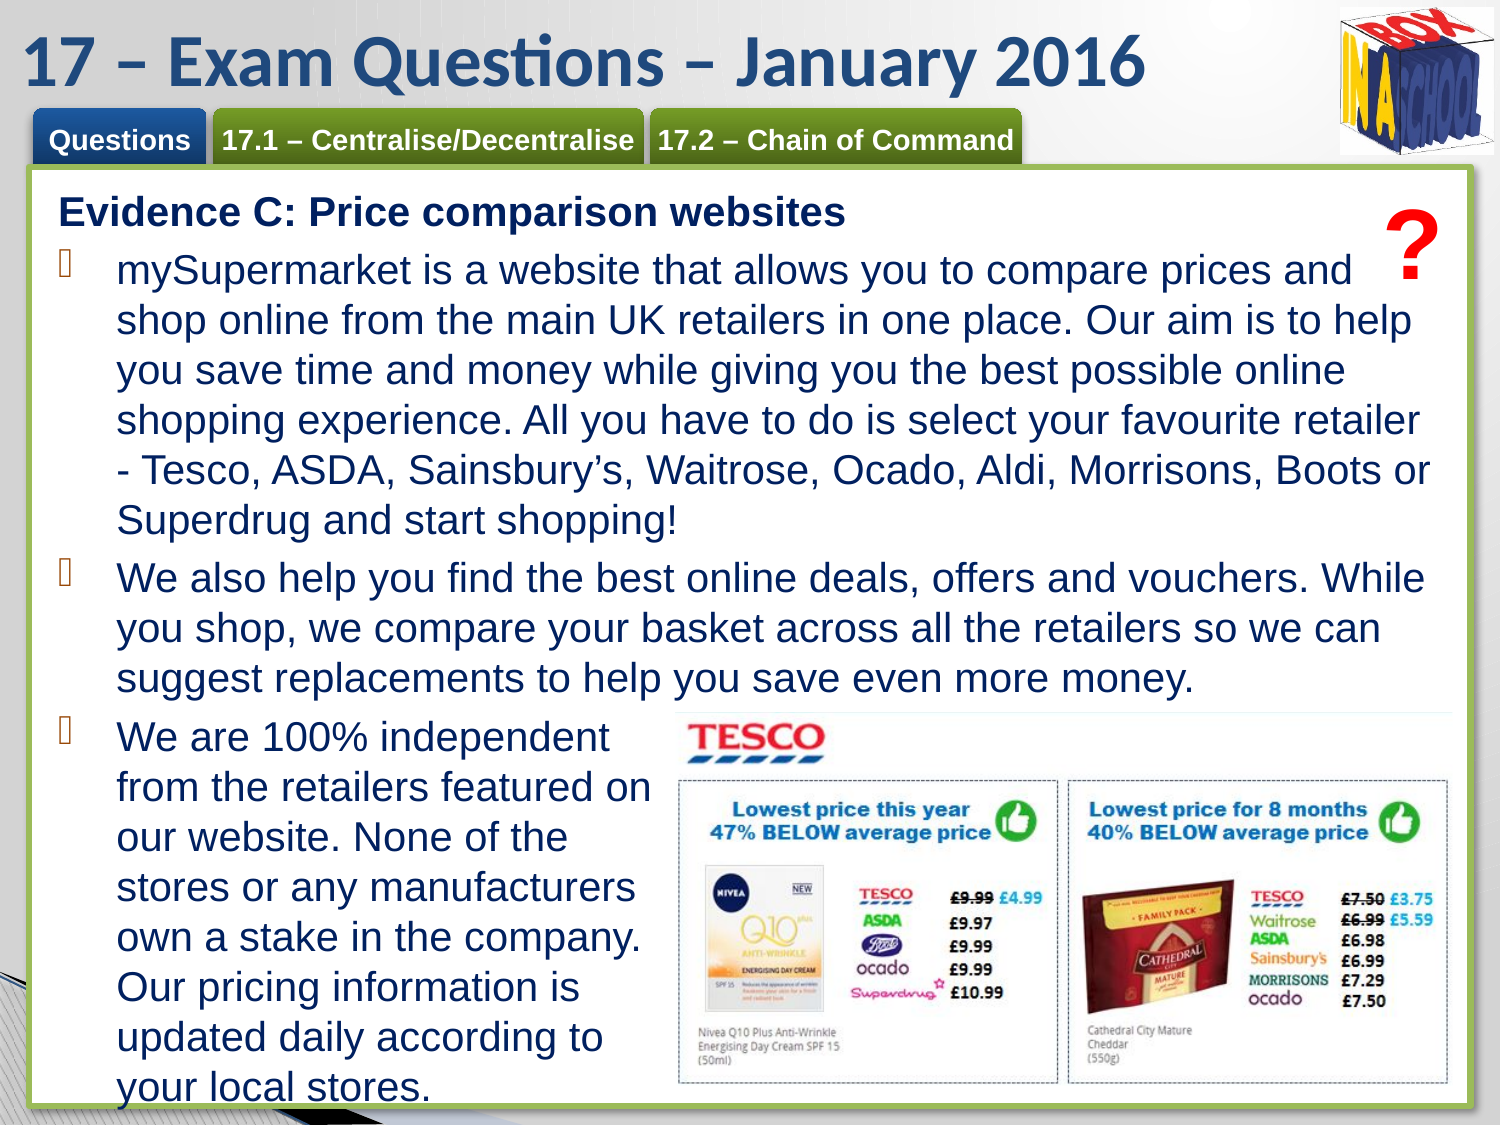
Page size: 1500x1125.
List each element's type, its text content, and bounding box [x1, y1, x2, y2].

text_box Evidence C: Price comparison websites mySupermarket is a website that allows you to compare prices and shop online from the main UK retailers in one place. Our aim is to help you save time and money while giving you the best possible online shopping experience. All you have to do is select your favourite retailer - Tesco, ASDA, Sainsbury’s, Waitrose, Ocado, Aldi, Morrisons, Boots or Superdrug and start shopping! We also help you find the best online deals, offers and vouchers. While you shop, we compare your basket across all the retailers so we can suggest replacements to help you save even more money. We are 100% independent from the retailers featured on our website. None of the stores or any manufacturers own a stake in the company. Our pricing information is updated daily according to your local stores. [43, 177, 1449, 1118]
picture [674, 711, 1453, 1087]
picture [1340, 7, 1495, 155]
text_box ? [1367, 172, 1459, 308]
picture [289, 1118, 303, 1125]
title 17 – Exam Questions – January 2016 [5, 11, 1270, 102]
